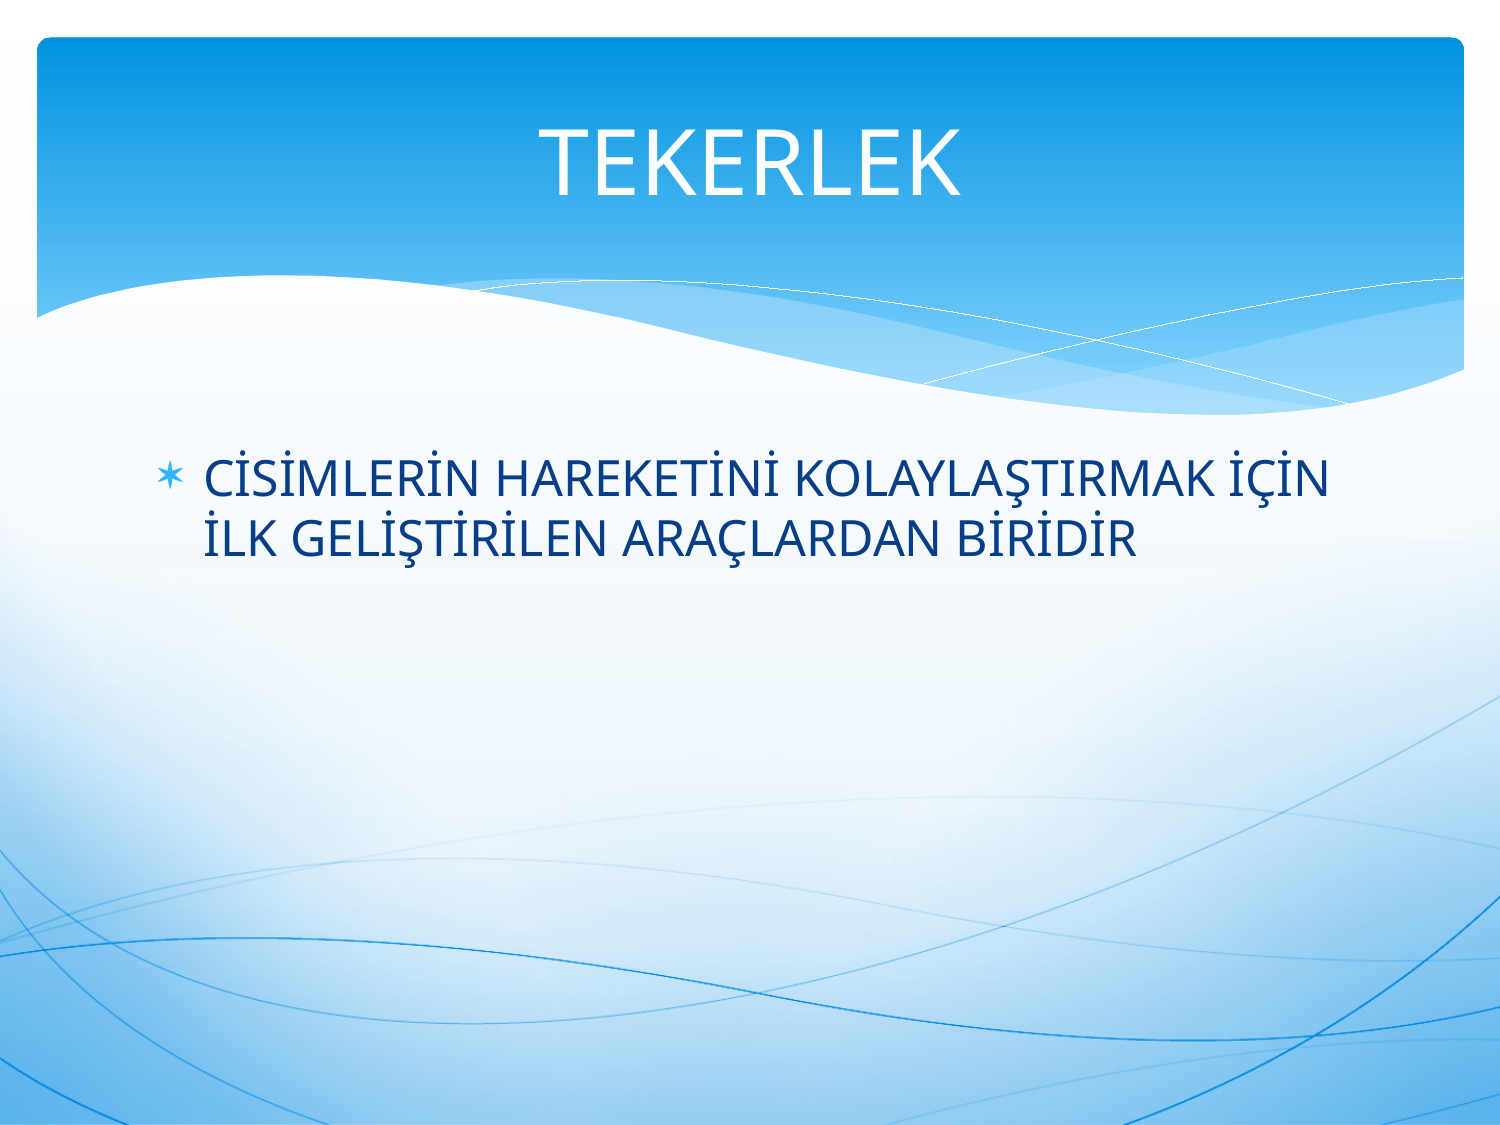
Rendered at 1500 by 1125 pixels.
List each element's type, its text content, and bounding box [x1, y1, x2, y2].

title TEKERLEK [75, 55, 1425, 261]
list CİSİMLERİN HAREKETİNİ KOLAYLAŞTIRMAK İÇİN İLK GELİŞTİRİLEN ARAÇLARDAN BİRİDİR [143, 438, 1359, 1005]
